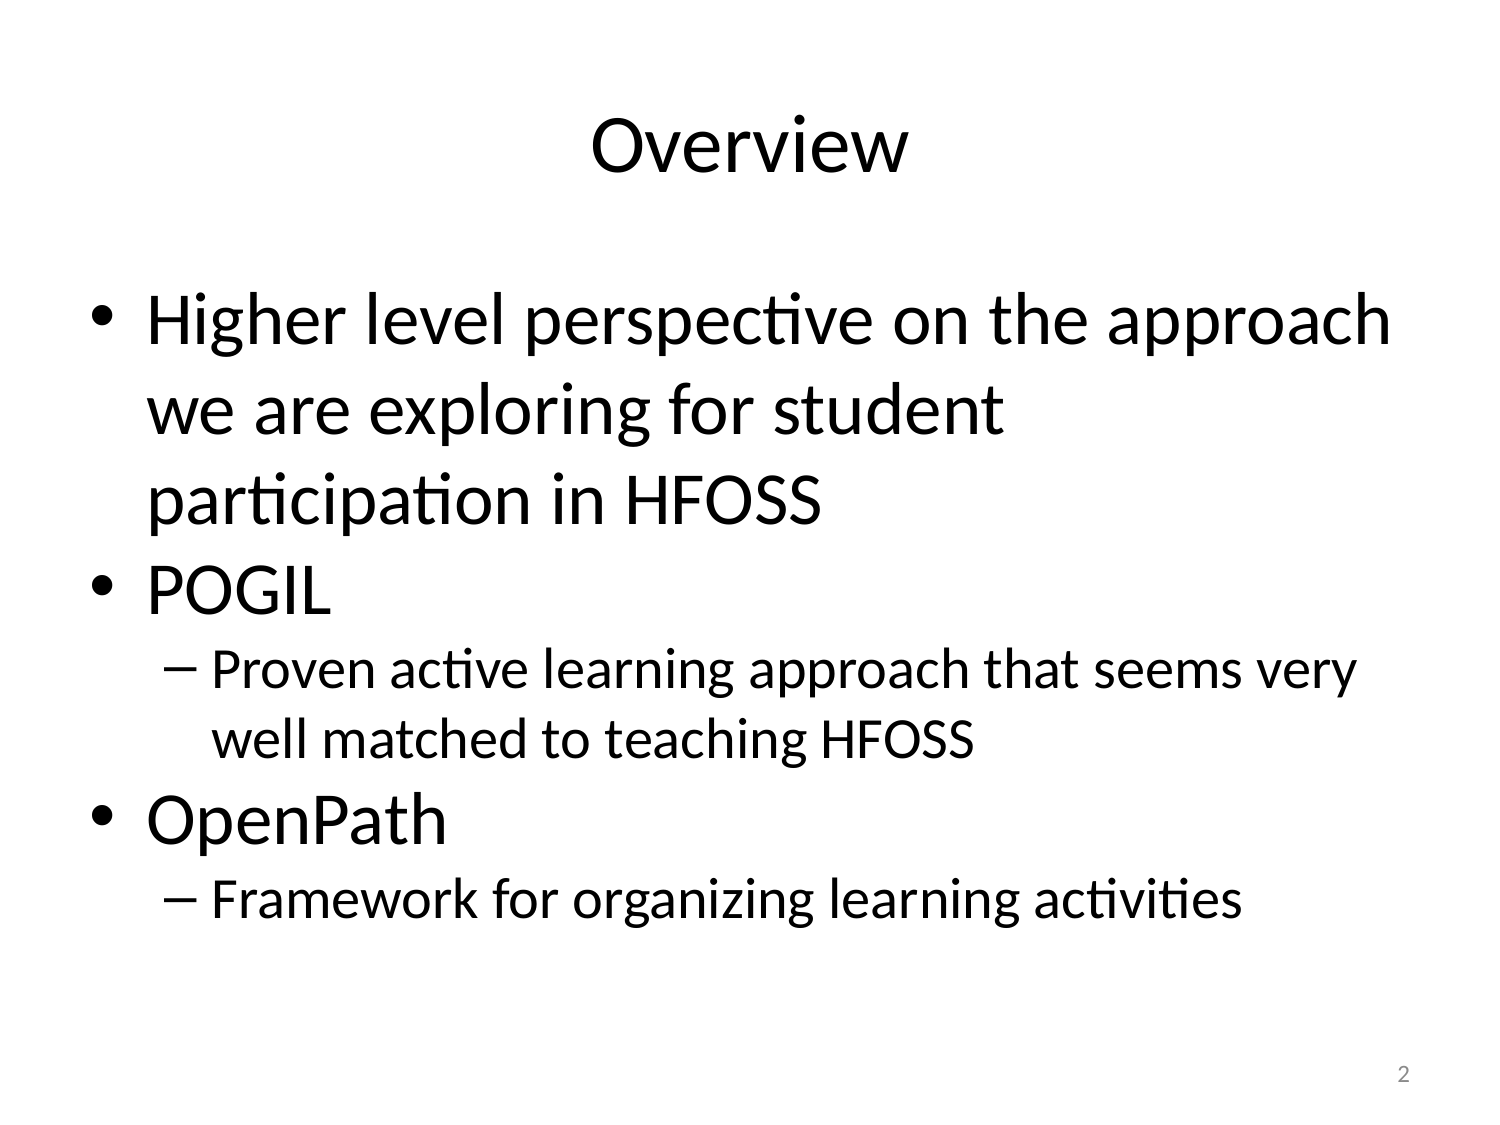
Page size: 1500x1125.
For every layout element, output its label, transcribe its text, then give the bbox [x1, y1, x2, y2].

text_box Overview [75, 45, 1425, 233]
text_box 2 [1074, 1042, 1425, 1103]
text_box Higher level perspective on the approach we are exploring for student participation in HFOSS POGIL Proven active learning approach that seems very well matched to teaching HFOSS OpenPath Framework for organizing learning activities [75, 262, 1425, 1005]
